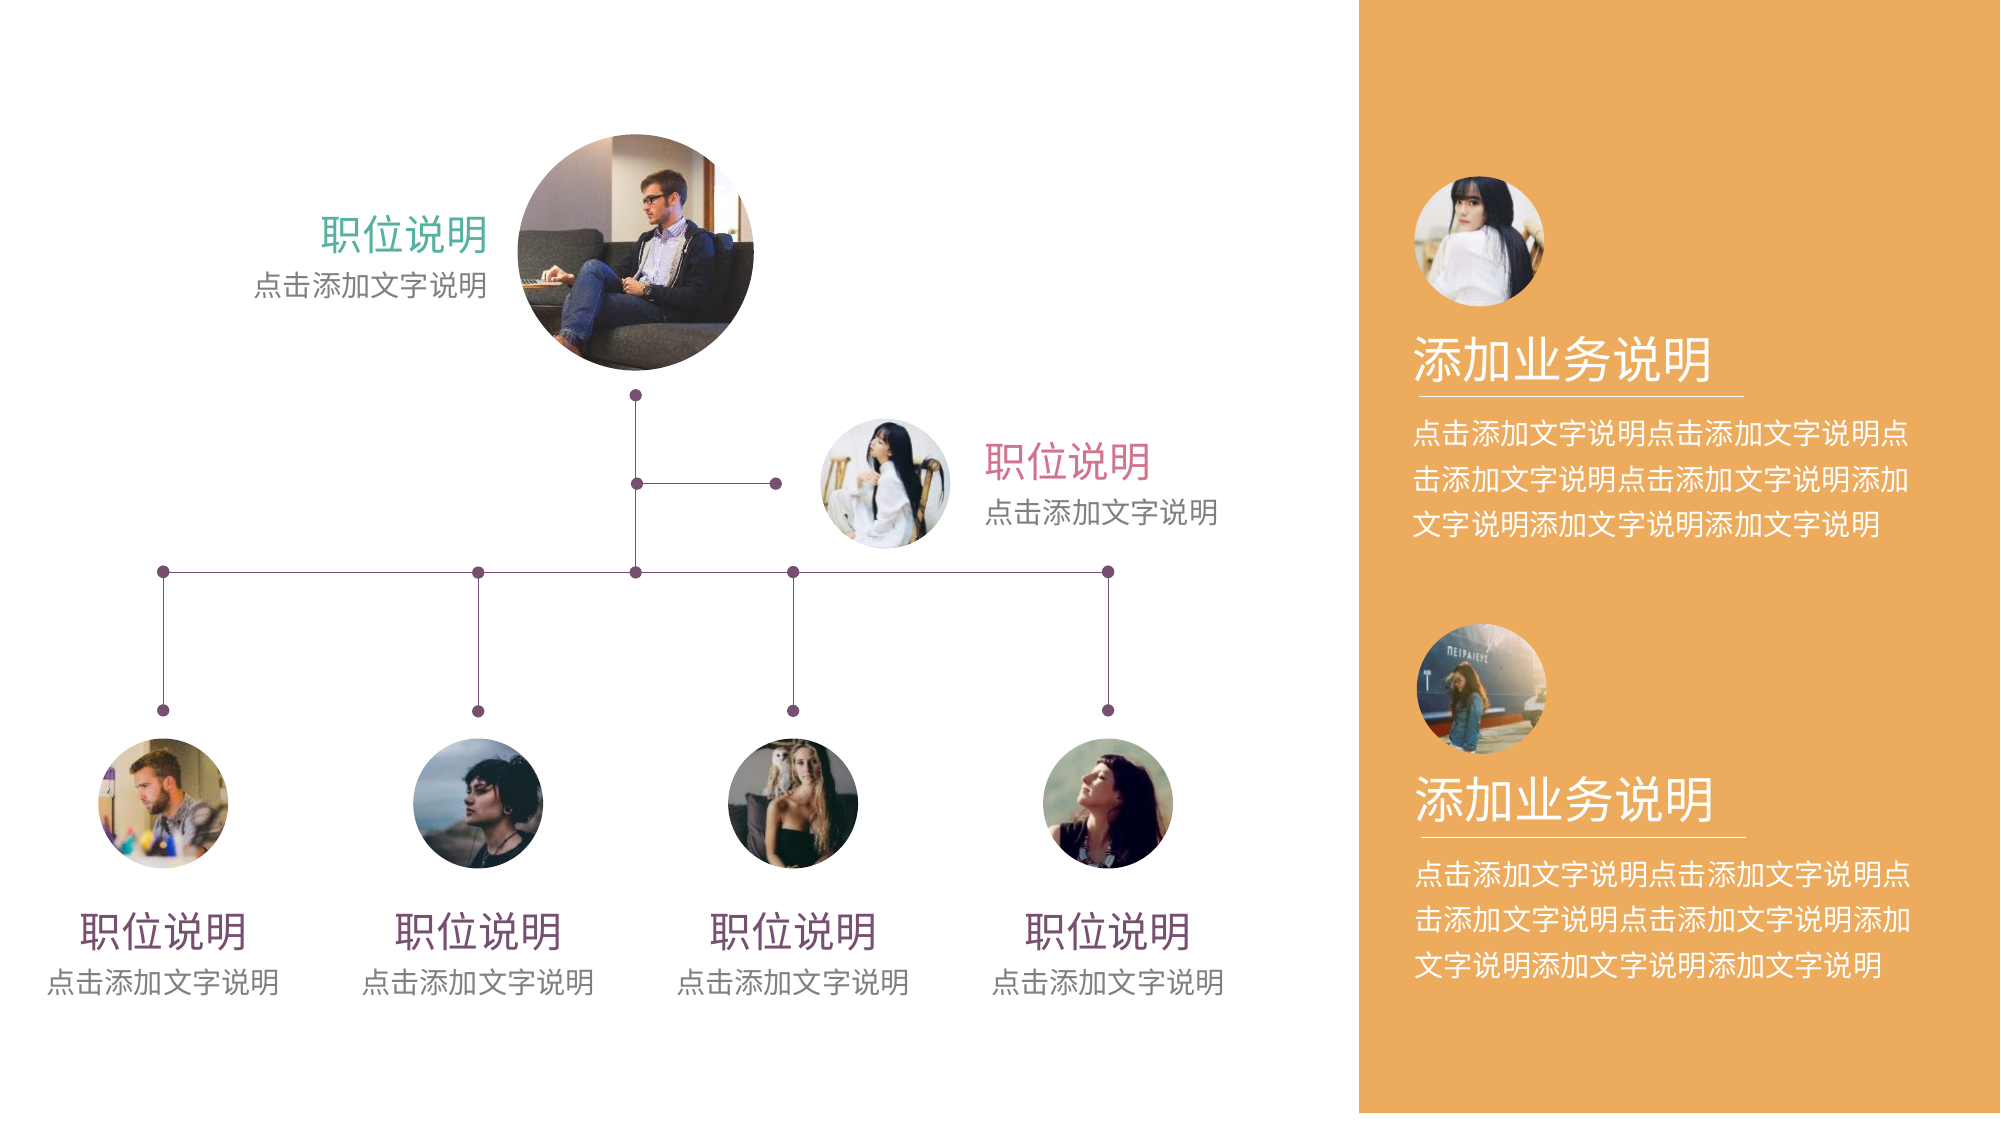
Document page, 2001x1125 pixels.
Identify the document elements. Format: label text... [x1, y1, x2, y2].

text_box 职位说明 [670, 898, 916, 957]
picture [517, 134, 754, 371]
picture [1414, 176, 1545, 307]
picture [98, 738, 229, 869]
text_box 点击添加文字说明 [0, 957, 367, 1007]
picture [1043, 738, 1174, 869]
text_box 职位说明 [257, 201, 503, 259]
text_box [1358, 0, 2000, 1114]
text_box 点击添加文字说明 [95, 259, 503, 310]
text_box 职位说明 [40, 898, 286, 957]
text_box 点击添加文字说明点击添加文字说明点击添加文字说明点击添加文字说明添加文字说明添加文字说明添加文字说明 [1397, 397, 1949, 549]
text_box 点击添加文字说明 [969, 487, 1358, 537]
text_box 点击添加文字说明 [997, 957, 1312, 1007]
picture [1416, 623, 1547, 754]
text_box 点击添加文字说明 [367, 957, 682, 1007]
text_box 职位说明 [985, 898, 1231, 957]
picture [820, 418, 951, 549]
picture [728, 738, 859, 869]
picture [413, 738, 544, 869]
text_box 职位说明 [355, 898, 601, 957]
text_box 点击添加文字说明 [682, 957, 997, 1007]
text_box 点击添加文字说明点击添加文字说明点击添加文字说明点击添加文字说明添加文字说明添加文字说明添加文字说明 [1399, 838, 1951, 990]
text_box 添加业务说明 [1399, 761, 1795, 837]
text_box 添加业务说明 [1397, 320, 1793, 396]
text_box 职位说明 [969, 428, 1215, 487]
